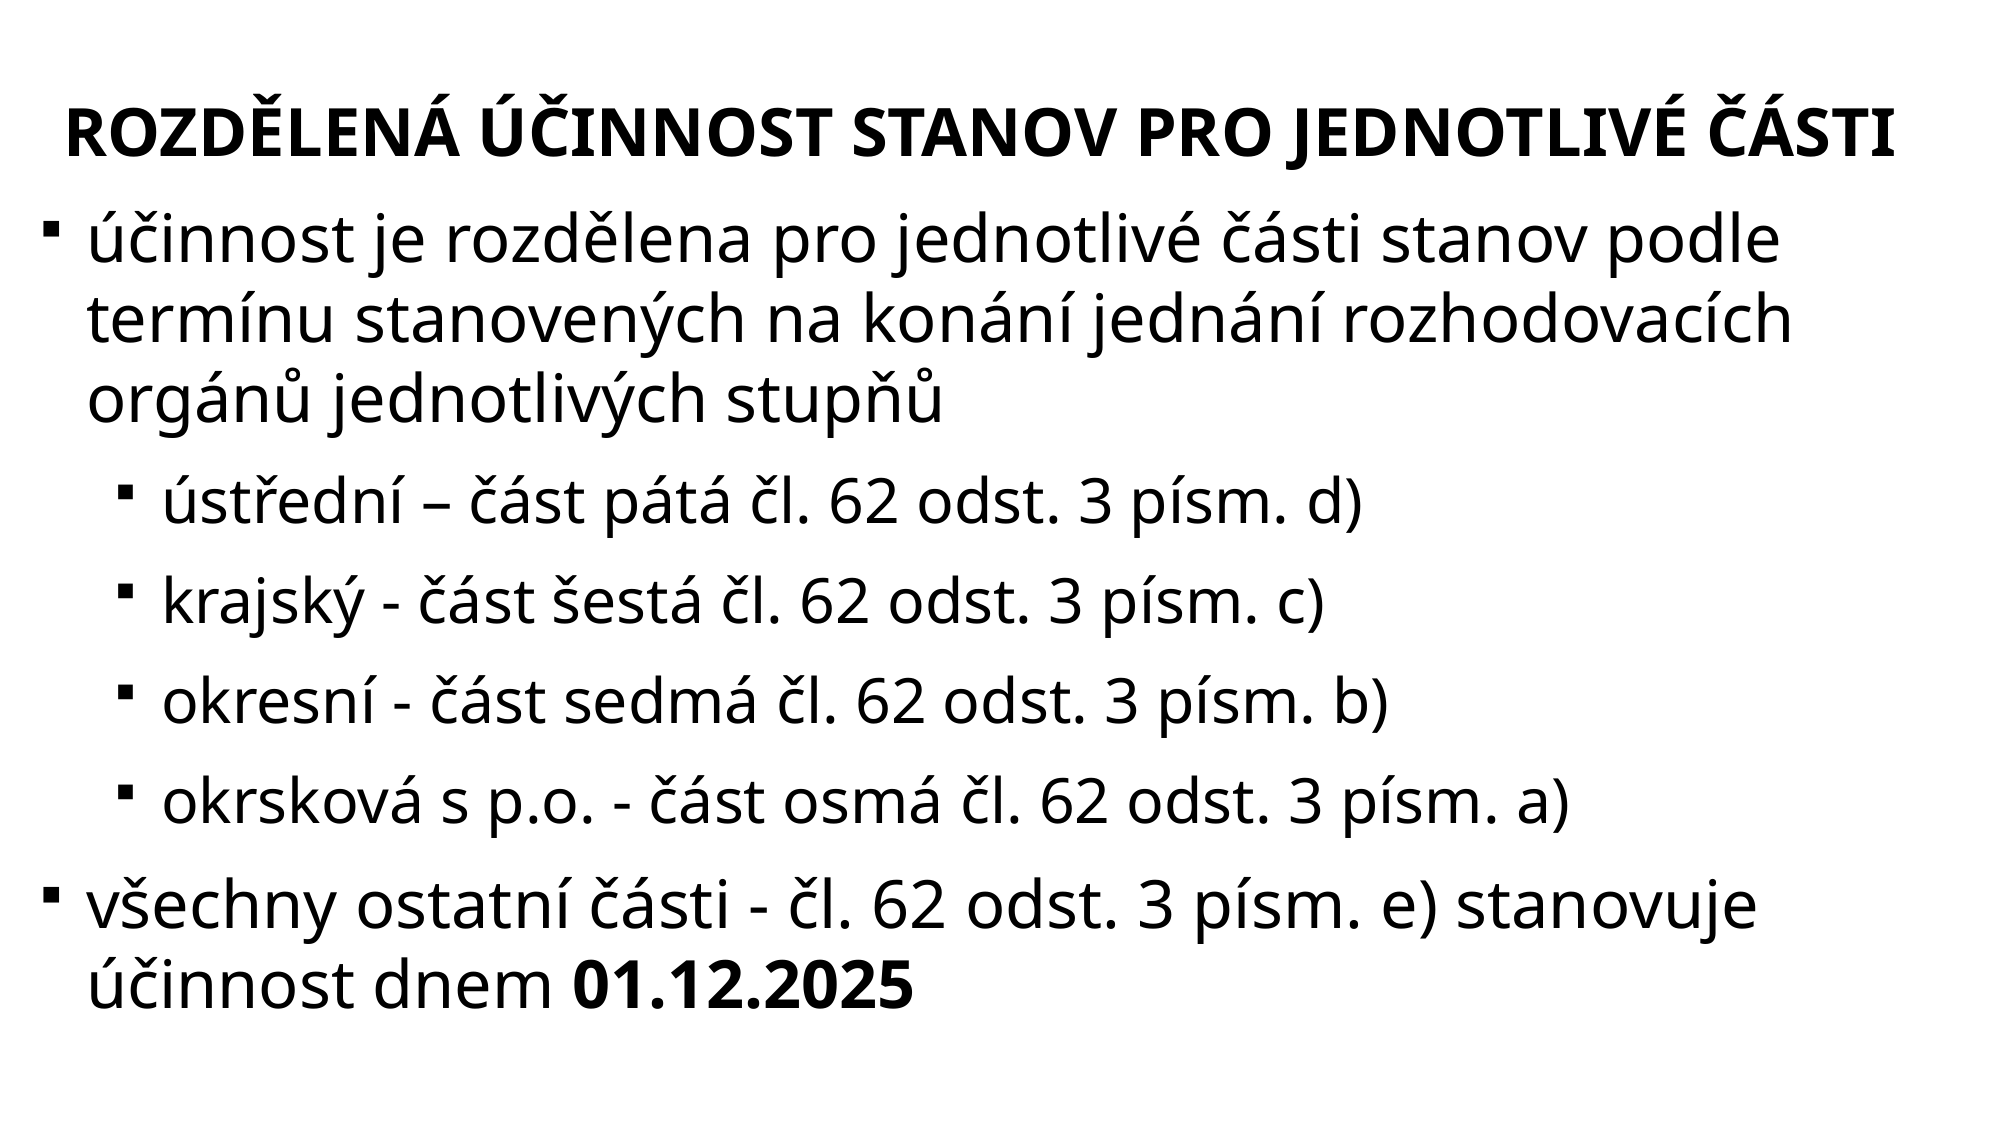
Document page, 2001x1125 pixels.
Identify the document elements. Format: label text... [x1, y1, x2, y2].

list ROZDĚLENÁ ÚČINNOST STANOV PRO JEDNOTLIVÉ ČÁSTI účinnost je rozdělena pro jednotlivé části stanov podle termínu stanovených na konání jednání rozhodovacích orgánů jednotlivých stupňů ústřední – část pátá čl. 62 odst. 3 písm. d) krajský - část šestá čl. 62 odst. 3 písm. c) okresní - část sedmá čl. 62 odst. 3 písm. b) okrsková s p.o. - část osmá čl. 62 odst. 3 písm. a) všechny ostatní části - čl. 62 odst. 3 písm. e) stanovuje účinnost dnem 01.12.2025 [24, 46, 1938, 1065]
